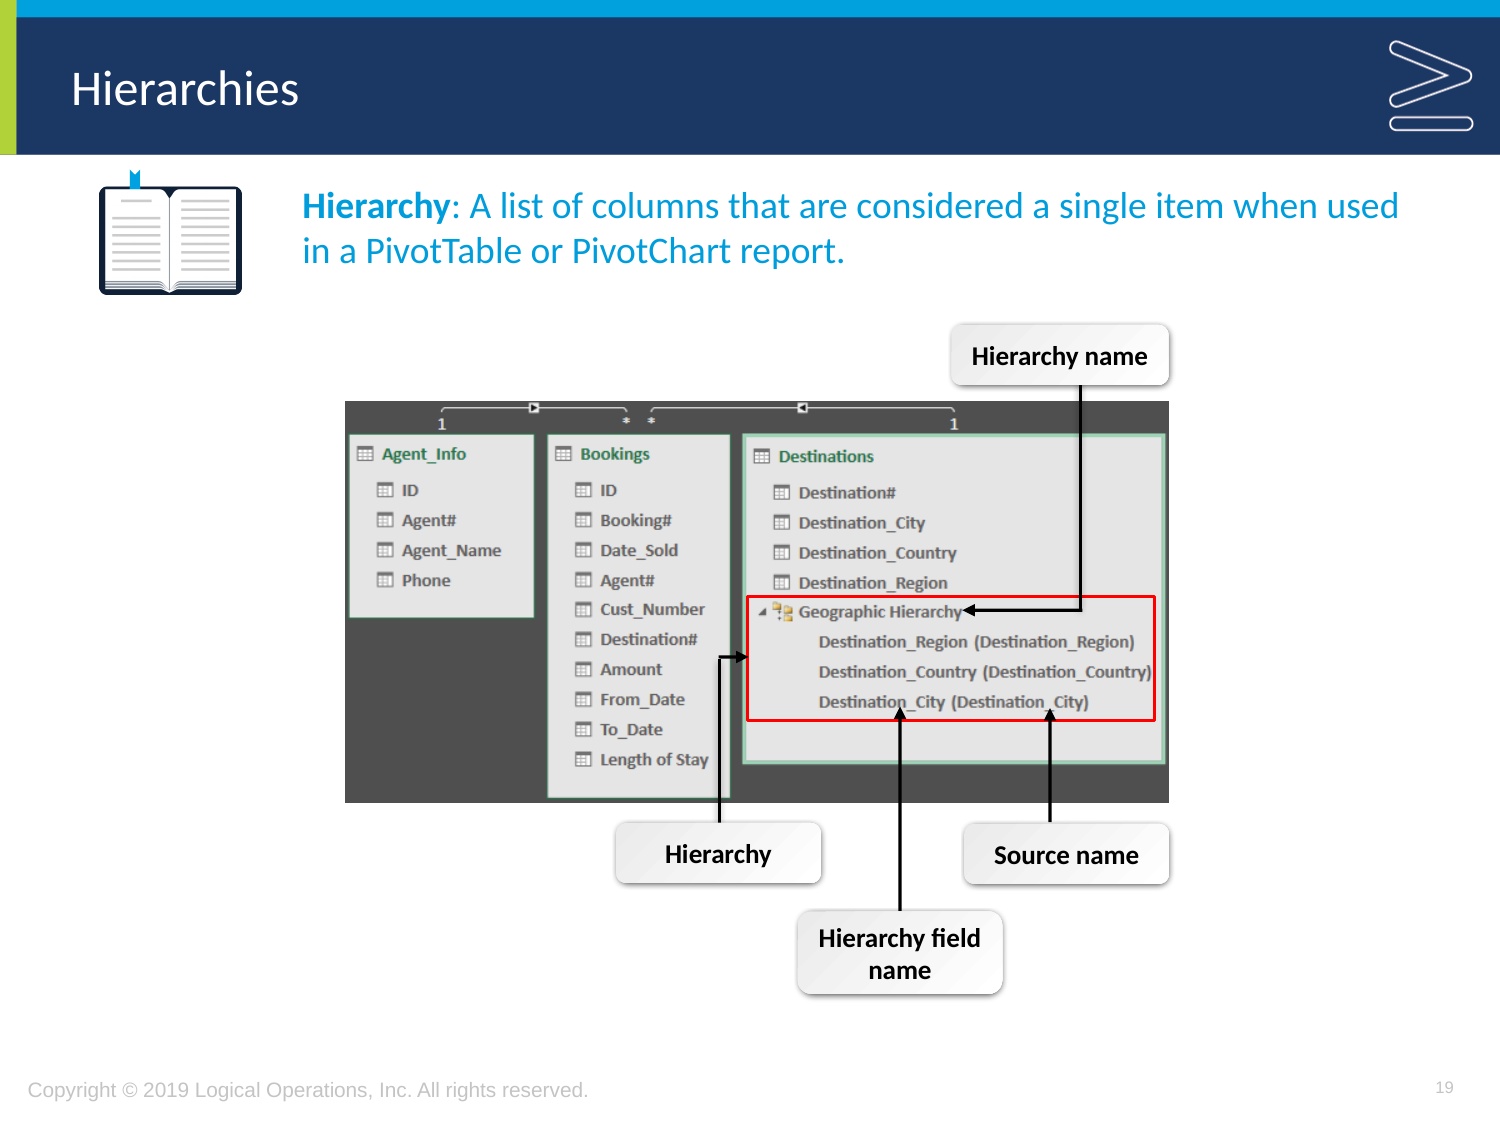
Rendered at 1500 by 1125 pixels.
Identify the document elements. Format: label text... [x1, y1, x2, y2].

picture [1350, 18, 1500, 155]
picture [99, 169, 242, 295]
title Hierarchies [56, 16, 1350, 155]
slide_number 19 [1118, 1057, 1469, 1118]
list Hierarchy: A list of columns that are considered a single item when used in a PivotTable or PivotChart report. [287, 173, 1425, 299]
picture [0, 0, 56, 155]
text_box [344, 324, 1170, 994]
